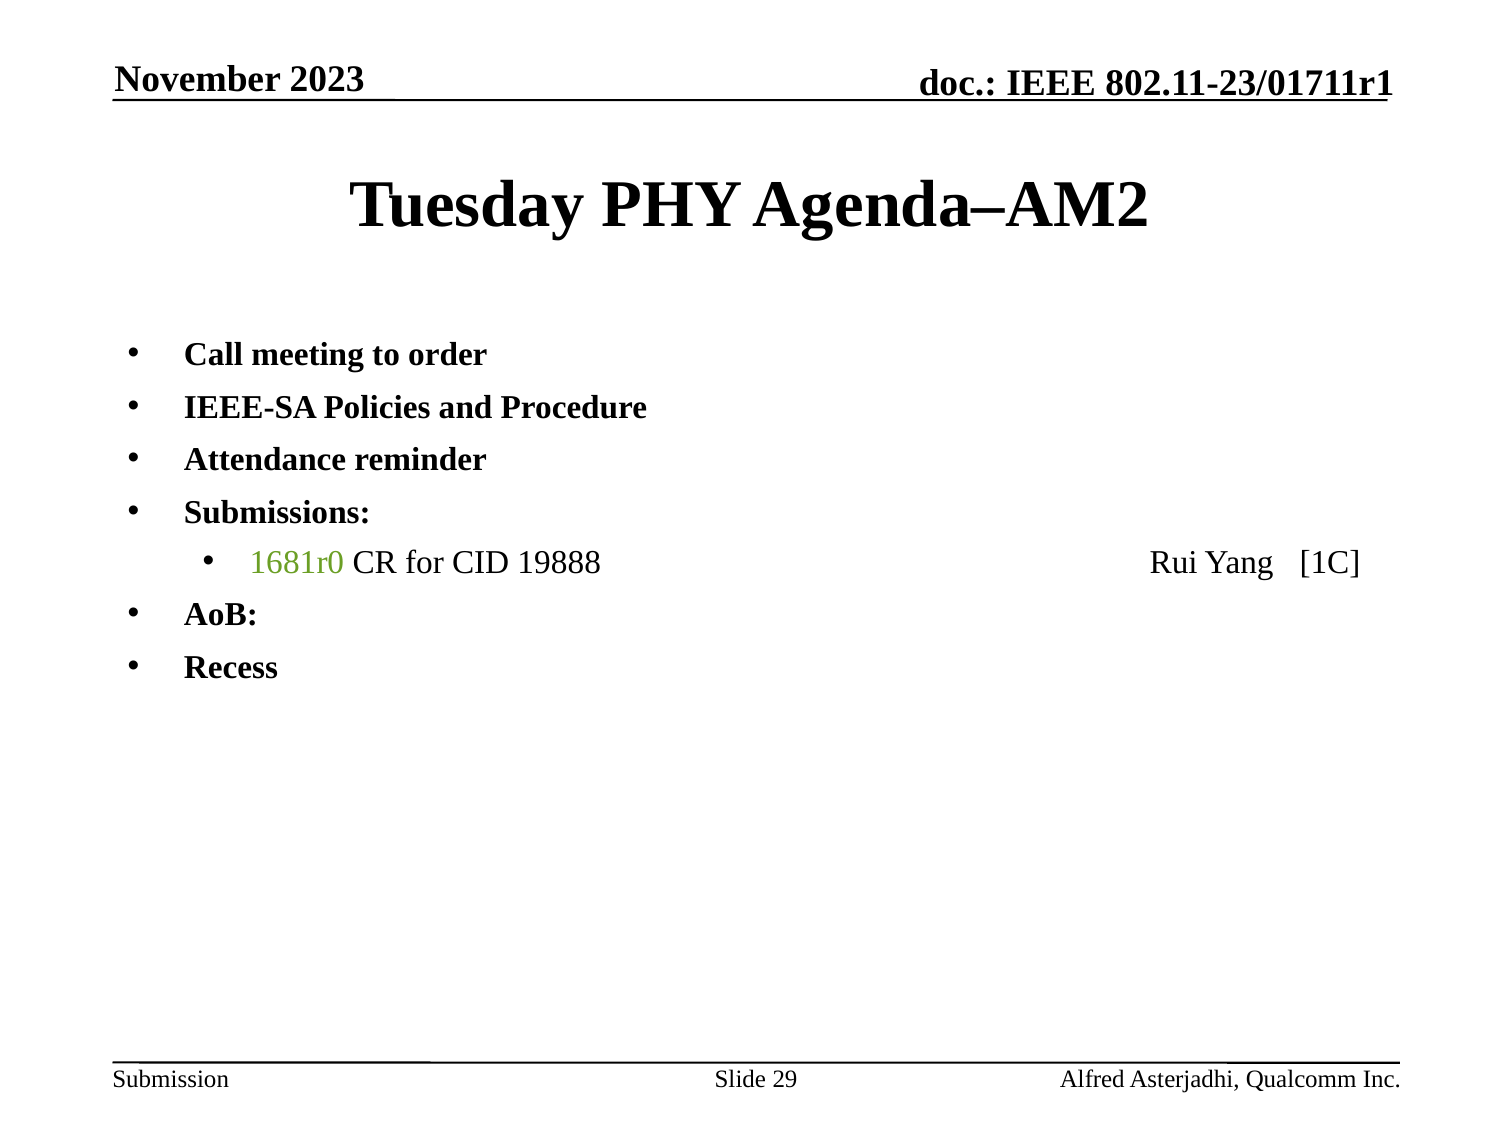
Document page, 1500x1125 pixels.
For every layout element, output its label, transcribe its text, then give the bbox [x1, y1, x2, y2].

footer Alfred Asterjadhi, Qualcomm Inc. [878, 1061, 1402, 1093]
slide_number Slide 29 [712, 1061, 800, 1123]
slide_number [114, 54, 423, 100]
list Call meeting to order IEEE-SA Policies and Procedure Attendance reminder Submissions: 1681r0 CR for CID 19888 Rui Yang [1C] AoB: Recess [112, 324, 1388, 1063]
title Tuesday PHY Agenda–AM2 [112, 112, 1388, 288]
